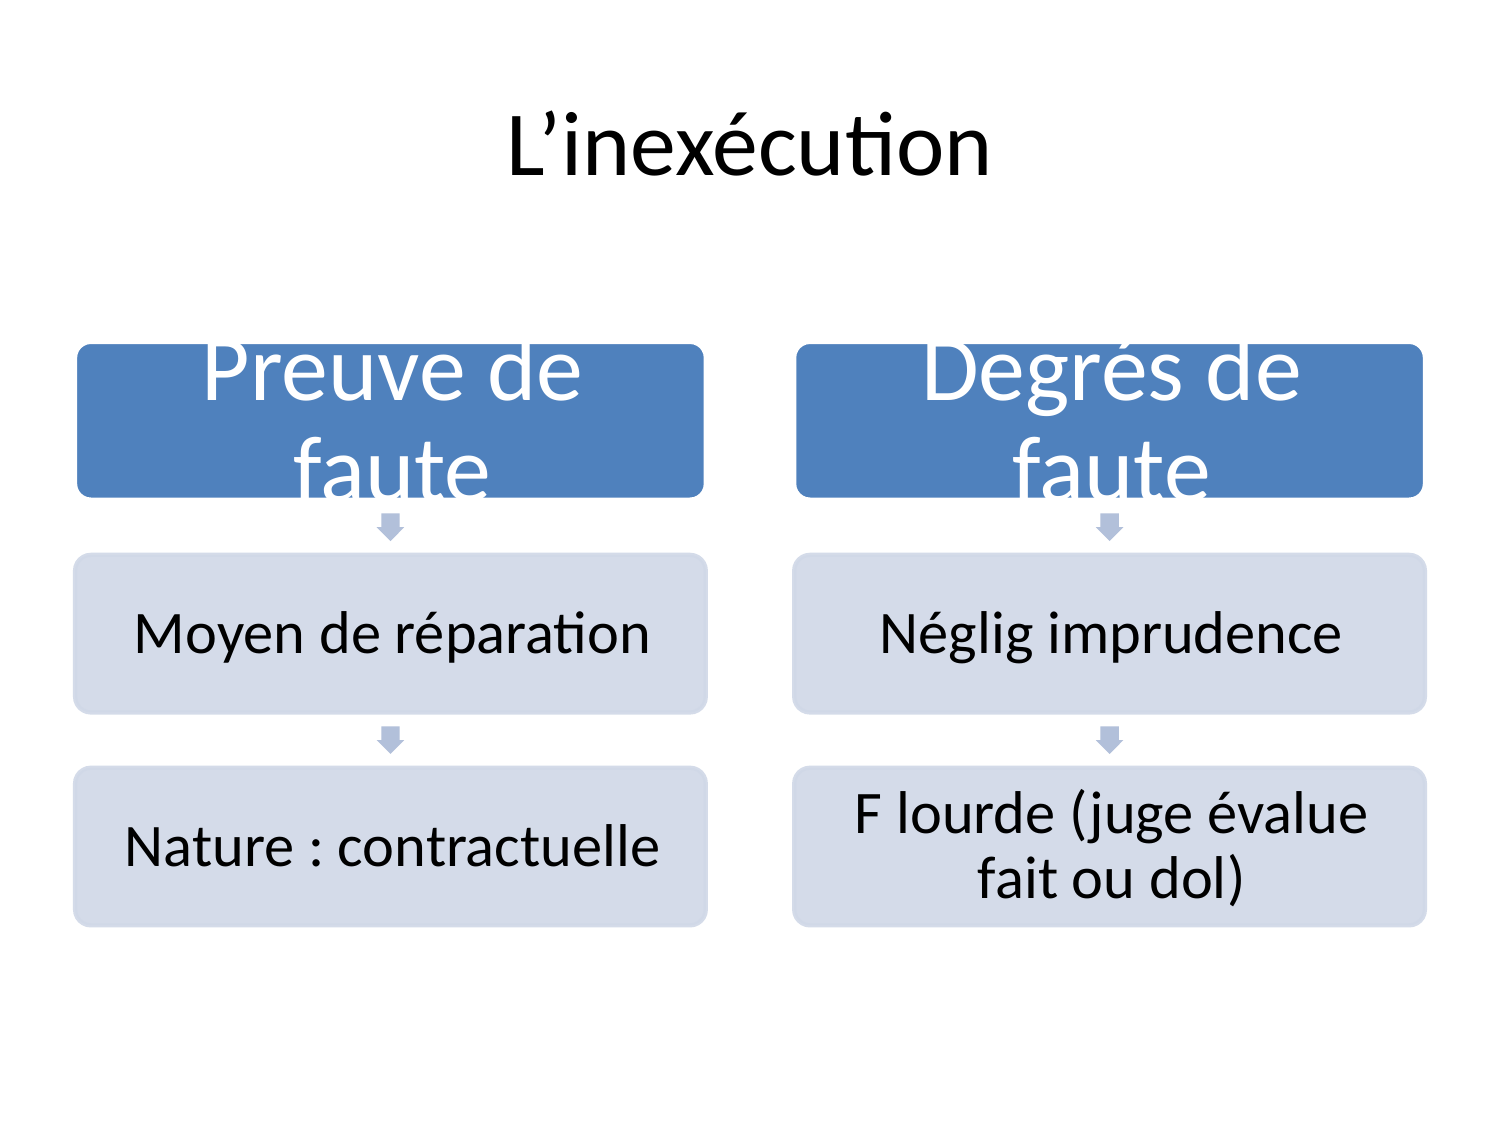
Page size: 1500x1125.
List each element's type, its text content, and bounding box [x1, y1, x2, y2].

title L’inexécution [75, 45, 1425, 233]
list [74, 262, 1426, 1006]
